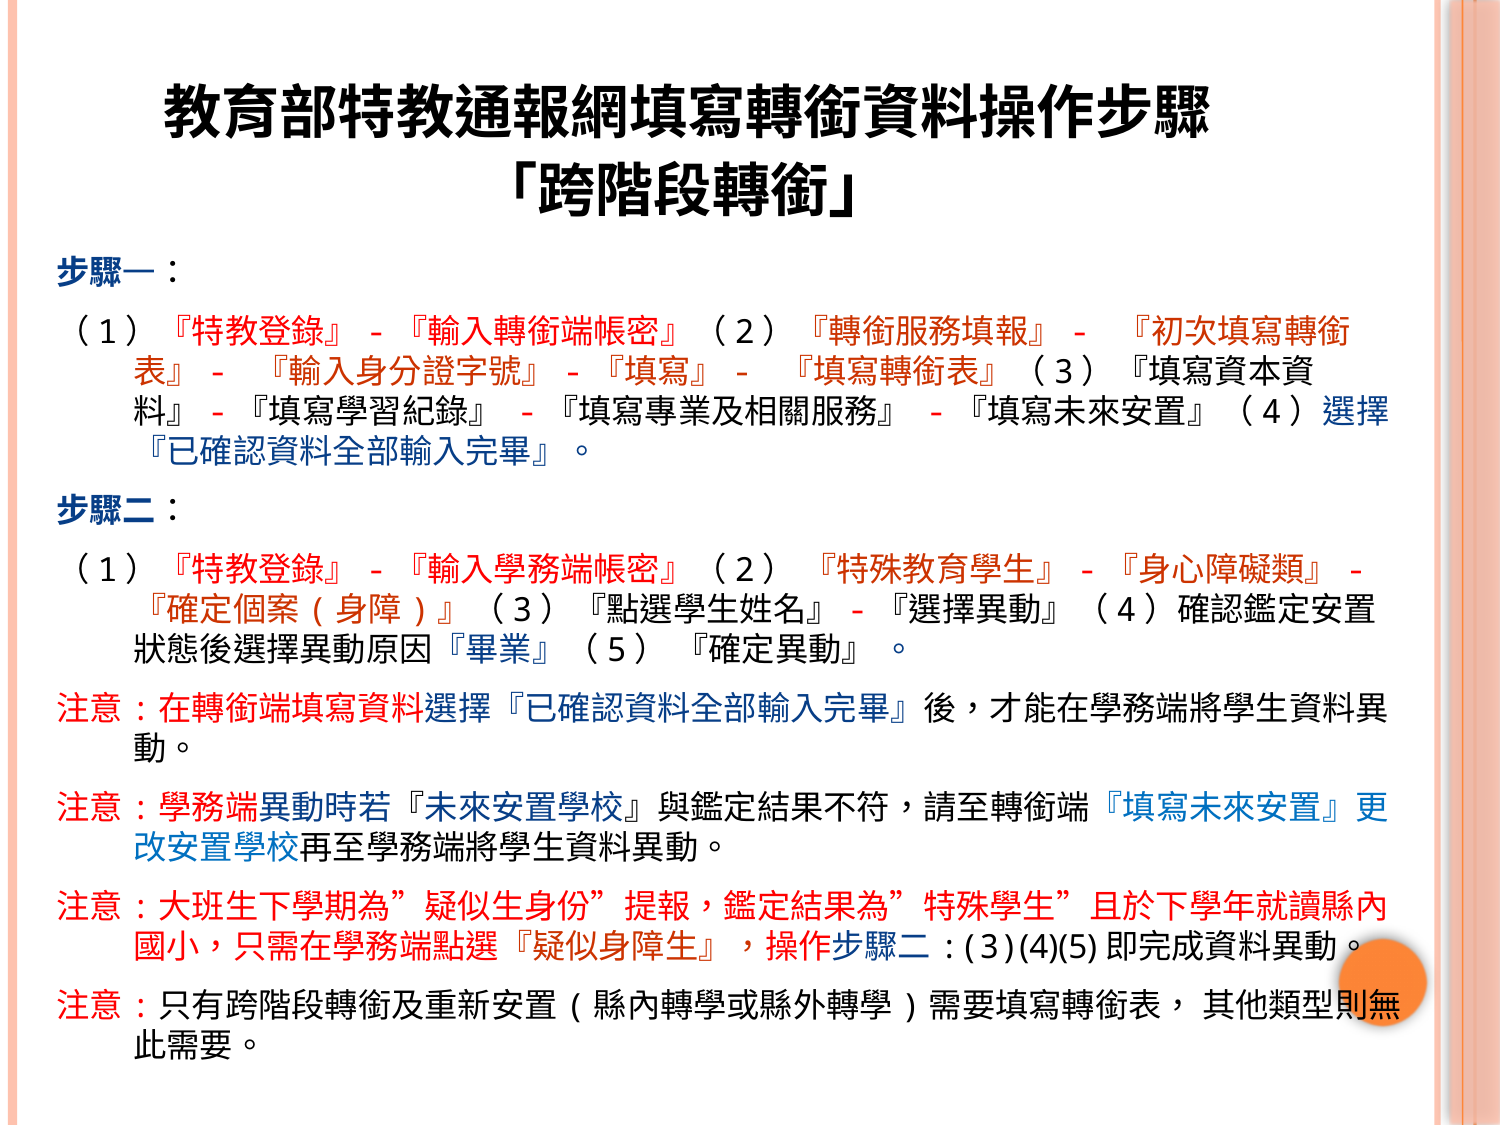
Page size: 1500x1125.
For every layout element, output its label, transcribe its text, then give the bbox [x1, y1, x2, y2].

title 教育部特教通報網填寫轉銜資料操作步驟 「跨階段轉銜」 [75, 45, 1300, 233]
list 步驟一： （1）『特教登錄』-『輸入轉銜端帳密』（2）『轉銜服務填報』- 『初次填寫轉銜表』- 『輸入身分證字號』-『填寫』- 『填寫轉銜表』（3）『填寫資本資料』-『填寫學習紀錄』 -『填寫專業及相關服務』 -『填寫未來安置』（4）選擇『已確認資料全部輸入完畢』。 步驟二： （1）『特教登錄』-『輸入學務端帳密』（2） 『特殊教育學生』-『身心障礙類』-『確定個案(身障)』（3）『點選學生姓名』-『選擇異動』（4）確認鑑定安置狀態後選擇異動原因『畢業』（5） 『確定異動』 。 注意:在轉銜端填寫資料選擇『已確認資料全部輸入完畢』後，才能在學務端將學生資料異動。 注意:學務端異動時若『未來安置學校』與鑑定結果不符，請至轉銜端『填寫未來安置』更改安置學校再至學務端將學生資料異動。 注意:大班生下學期為”疑似生身份”提報，鑑定結果為”特殊學生”且於下學年就讀縣內國小，只需在學務端點選『疑似身障生』，操作步驟二:(3)(4)(5)即完成資料異動。 注意:只有跨階段轉銜及重新安置(縣內轉學或縣外轉學)需要填寫轉銜表， 其他類型則無此需要。 [41, 243, 1424, 1062]
